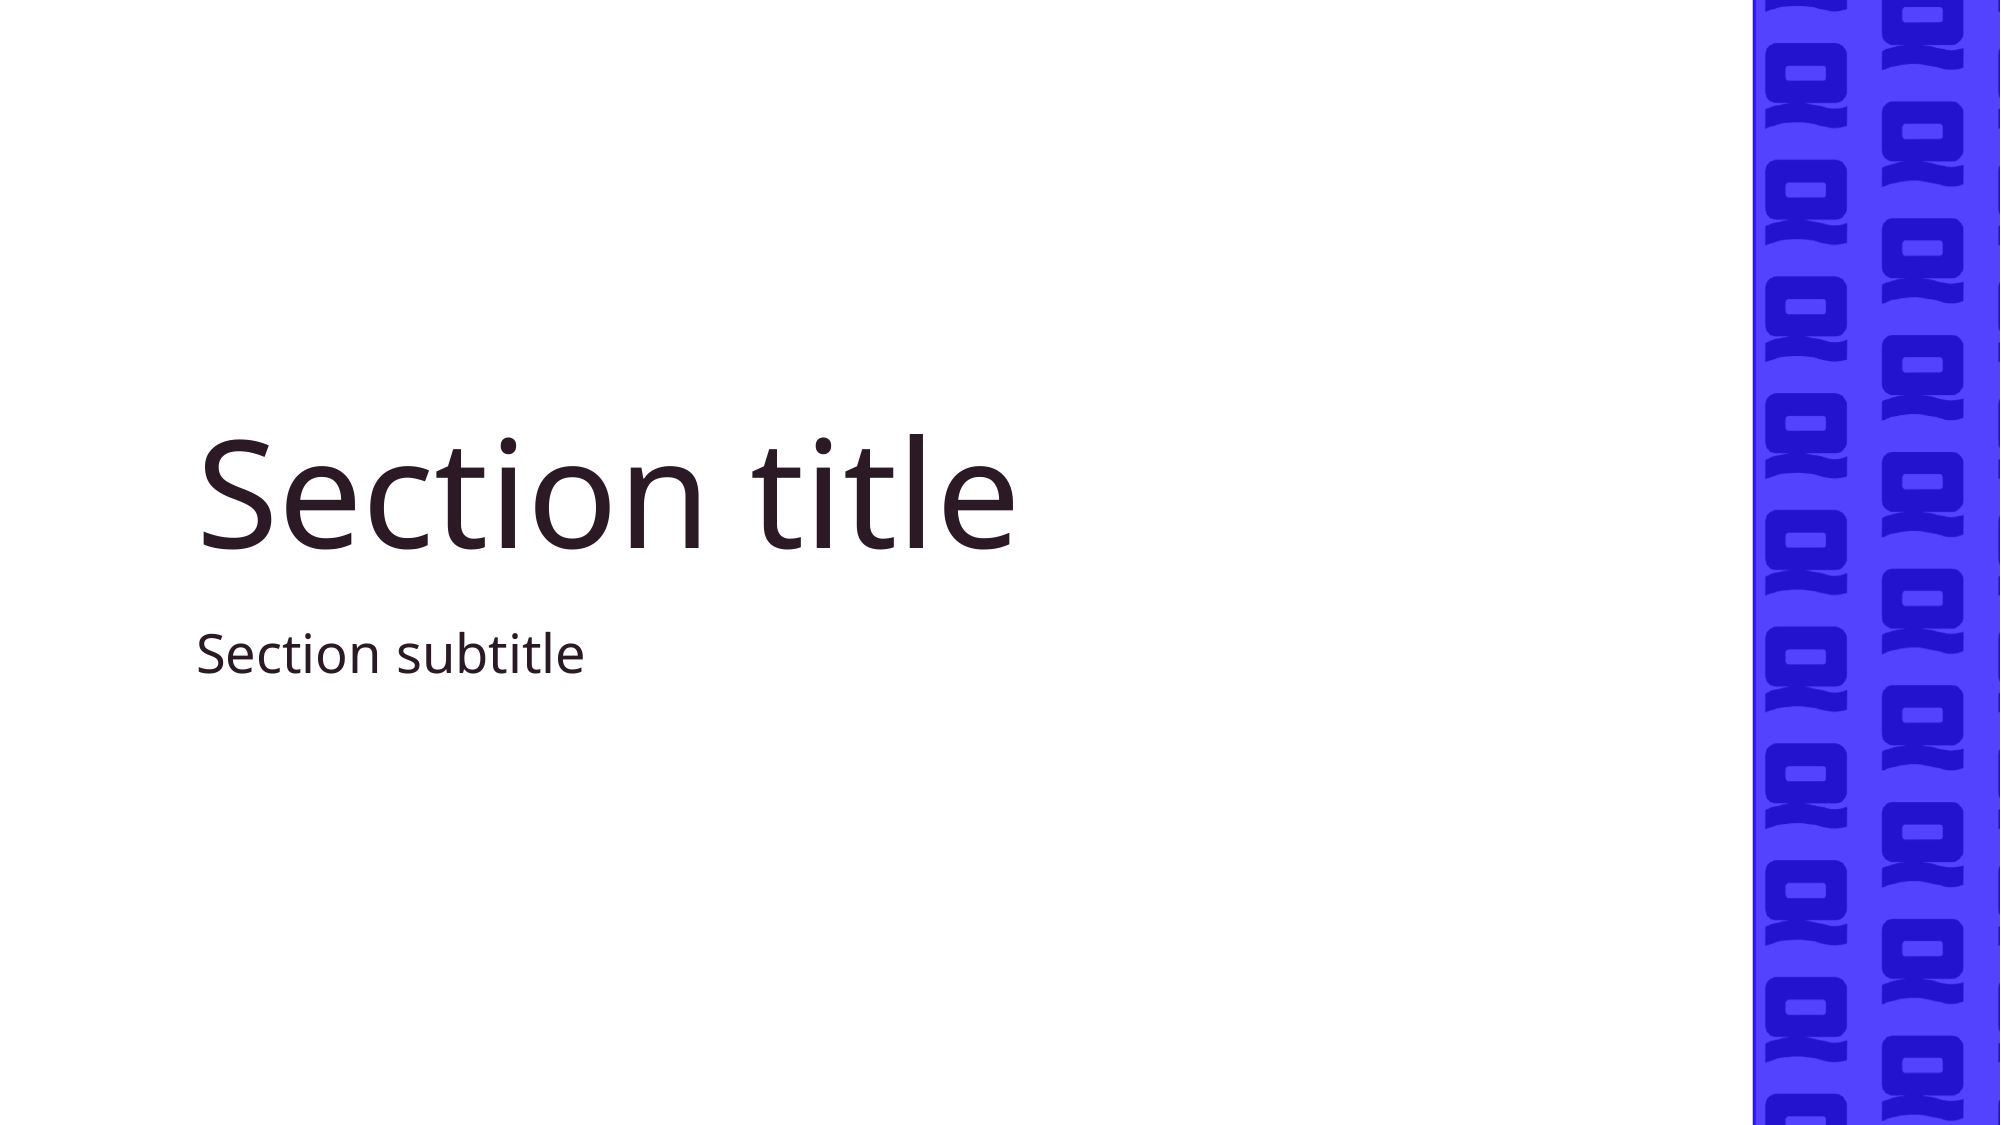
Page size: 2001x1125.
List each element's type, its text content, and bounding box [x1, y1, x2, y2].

list Section subtitle [181, 619, 1107, 709]
title Section title [181, 411, 1382, 620]
picture [1752, 0, 2000, 1125]
